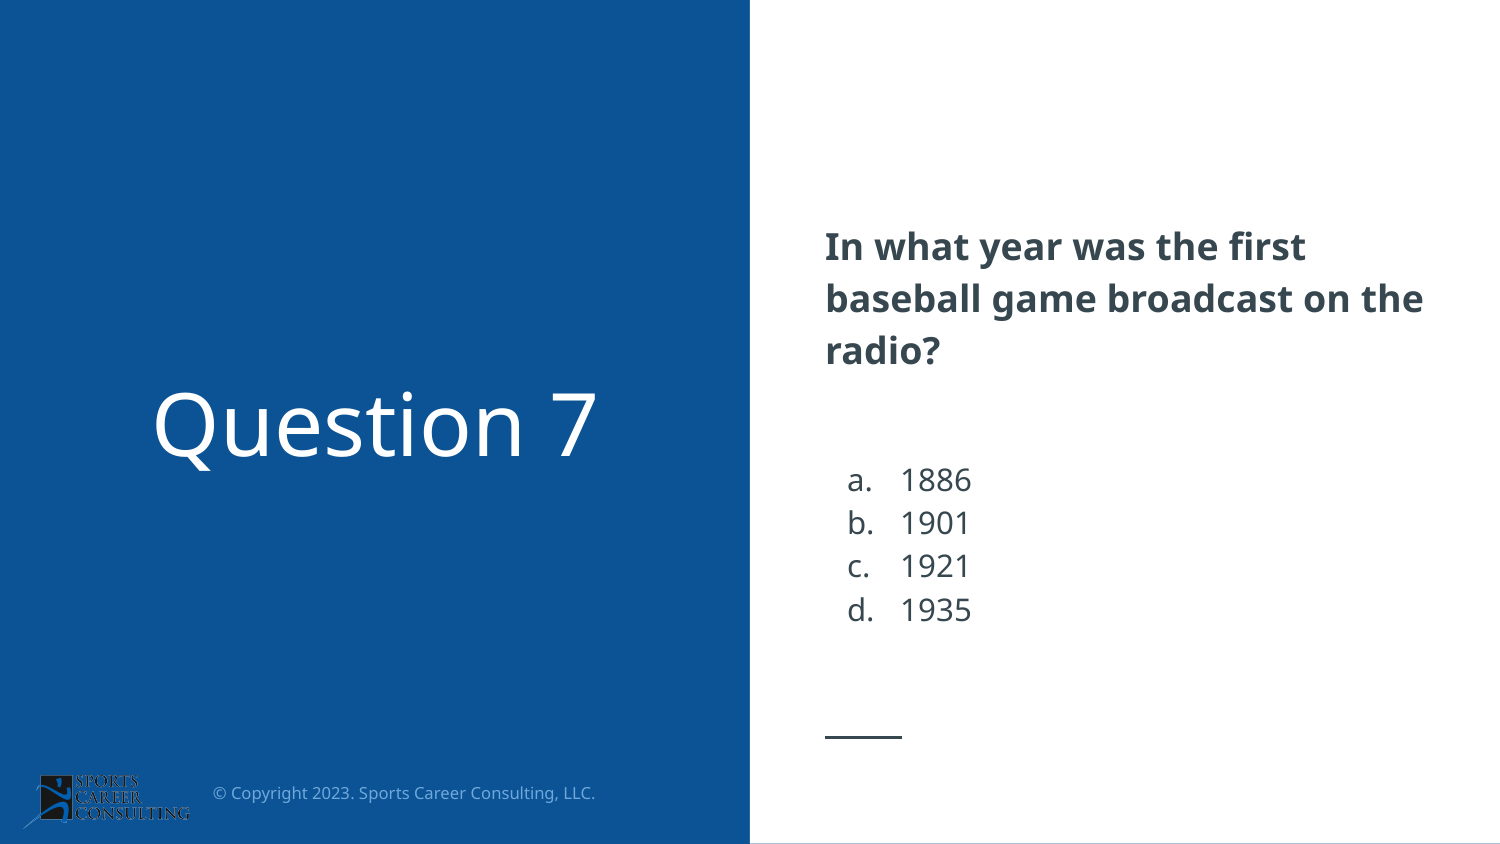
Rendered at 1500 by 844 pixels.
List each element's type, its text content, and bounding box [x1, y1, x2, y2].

picture [22, 774, 190, 829]
text_box © Copyright 2023. Sports Career Consulting, LLC. [197, 767, 750, 838]
title Question 7 [43, 298, 708, 546]
list In what year was the first baseball game broadcast on the radio? 1886 1901 1921 1935 [810, 118, 1455, 725]
